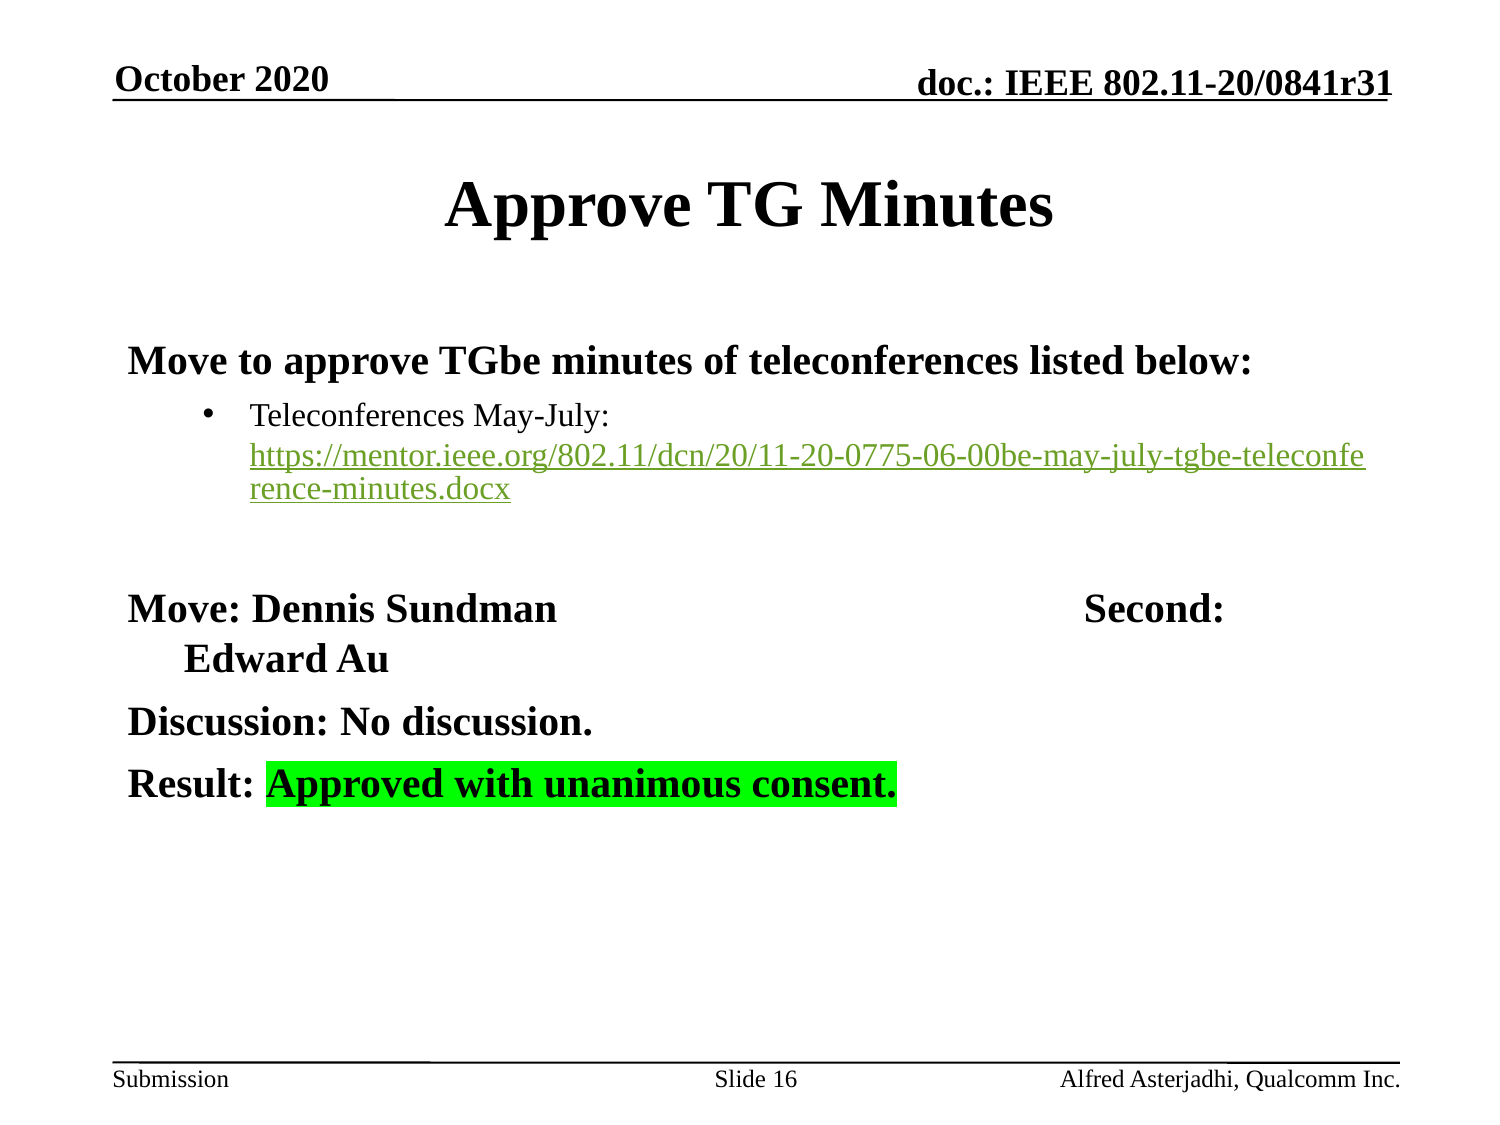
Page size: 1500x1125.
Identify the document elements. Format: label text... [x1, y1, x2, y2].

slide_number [114, 54, 493, 100]
title Approve TG Minutes [112, 112, 1388, 288]
slide_number Slide 16 [712, 1061, 800, 1123]
list Move to approve TGbe minutes of teleconferences listed below: Teleconferences May-July: https://mentor.ieee.org/802.11/dcn/20/11-20-0775-06-00be-may-july-tgbe-teleconference-minutes.docx Move: Dennis Sundman Second: Edward Au Discussion: No discussion. Result: Approved with unanimous consent. [112, 324, 1388, 1000]
footer Alfred Asterjadhi, Qualcomm Inc. [878, 1061, 1402, 1093]
